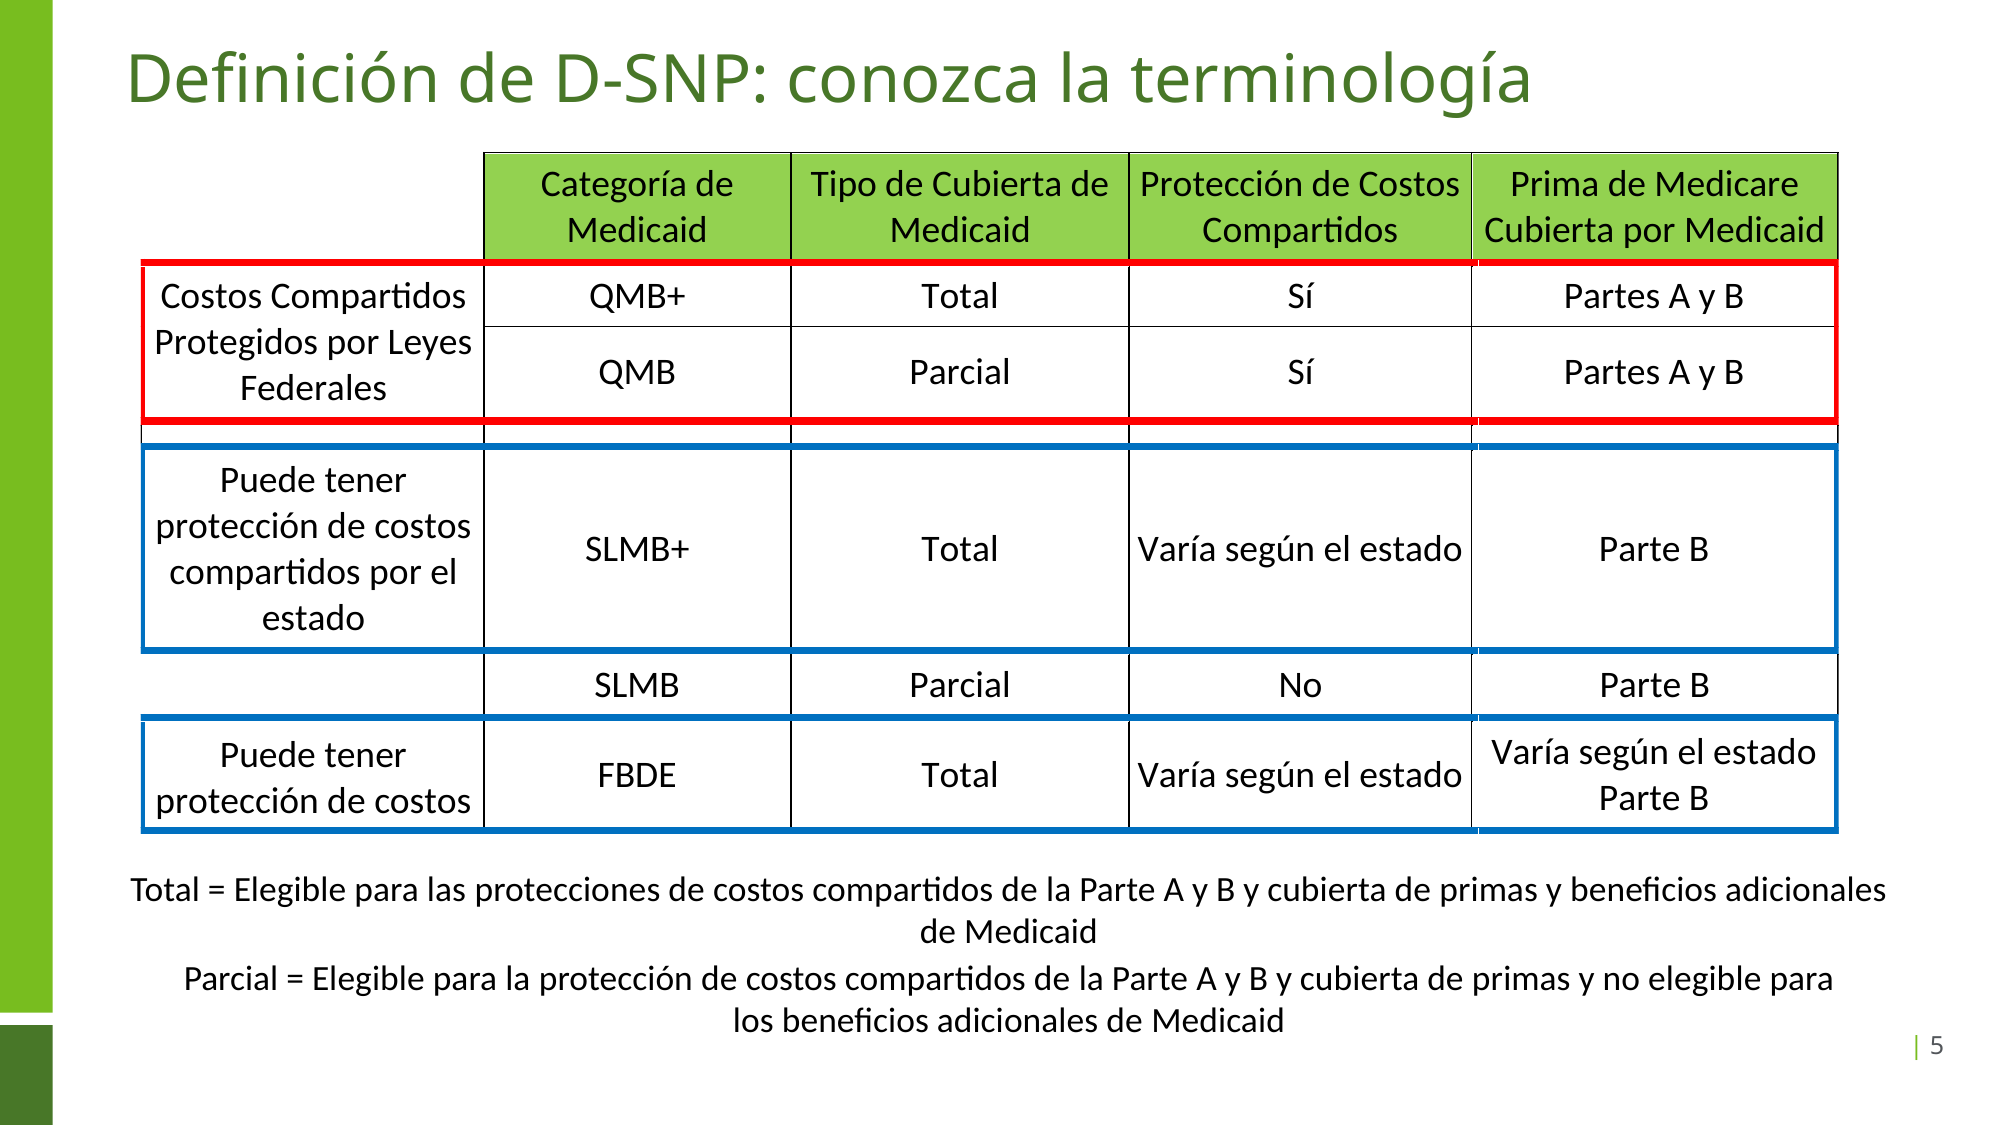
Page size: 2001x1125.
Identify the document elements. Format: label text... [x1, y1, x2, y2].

slide_number | 5 [1894, 1037, 1988, 1125]
text_box Total = Elegible para las protecciones de costos compartidos de la Parte A y B y cubierta de primas y beneficios adicionales de Medicaid Parcial = Elegible para la protección de costos compartidos de la Parte A y B y cubierta de primas y no elegible para los beneficios adicionales de Medicaid [109, 865, 1909, 1067]
title Definición de D-SNP: conozca la terminología [122, 34, 1825, 224]
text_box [140, 151, 1839, 835]
